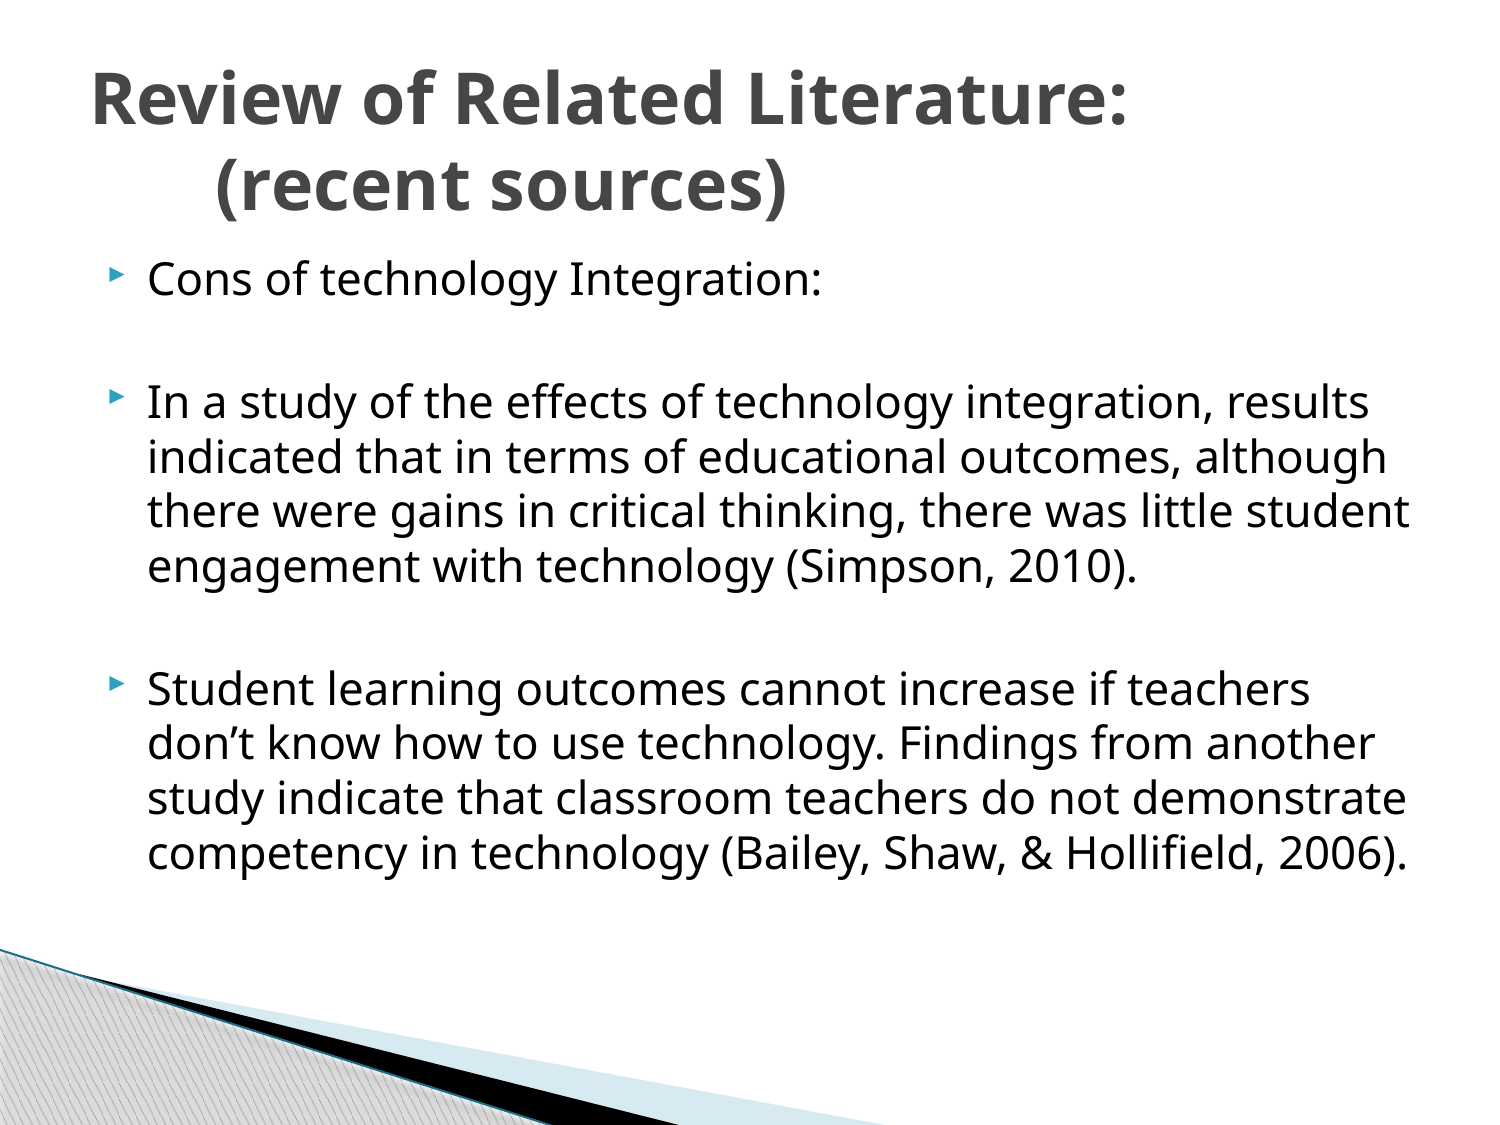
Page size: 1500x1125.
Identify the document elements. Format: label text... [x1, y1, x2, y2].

list Cons of technology Integration: In a study of the effects of technology integration, results indicated that in terms of educational outcomes, although there were gains in critical thinking, there was little student engagement with technology (Simpson, 2010). Student learning outcomes cannot increase if teachers don’t know how to use technology. Findings from another study indicate that classroom teachers do not demonstrate competency in technology (Bailey, Shaw, & Hollifield, 2006). [75, 243, 1425, 986]
title Review of Related Literature: (recent sources) [75, 45, 1425, 233]
